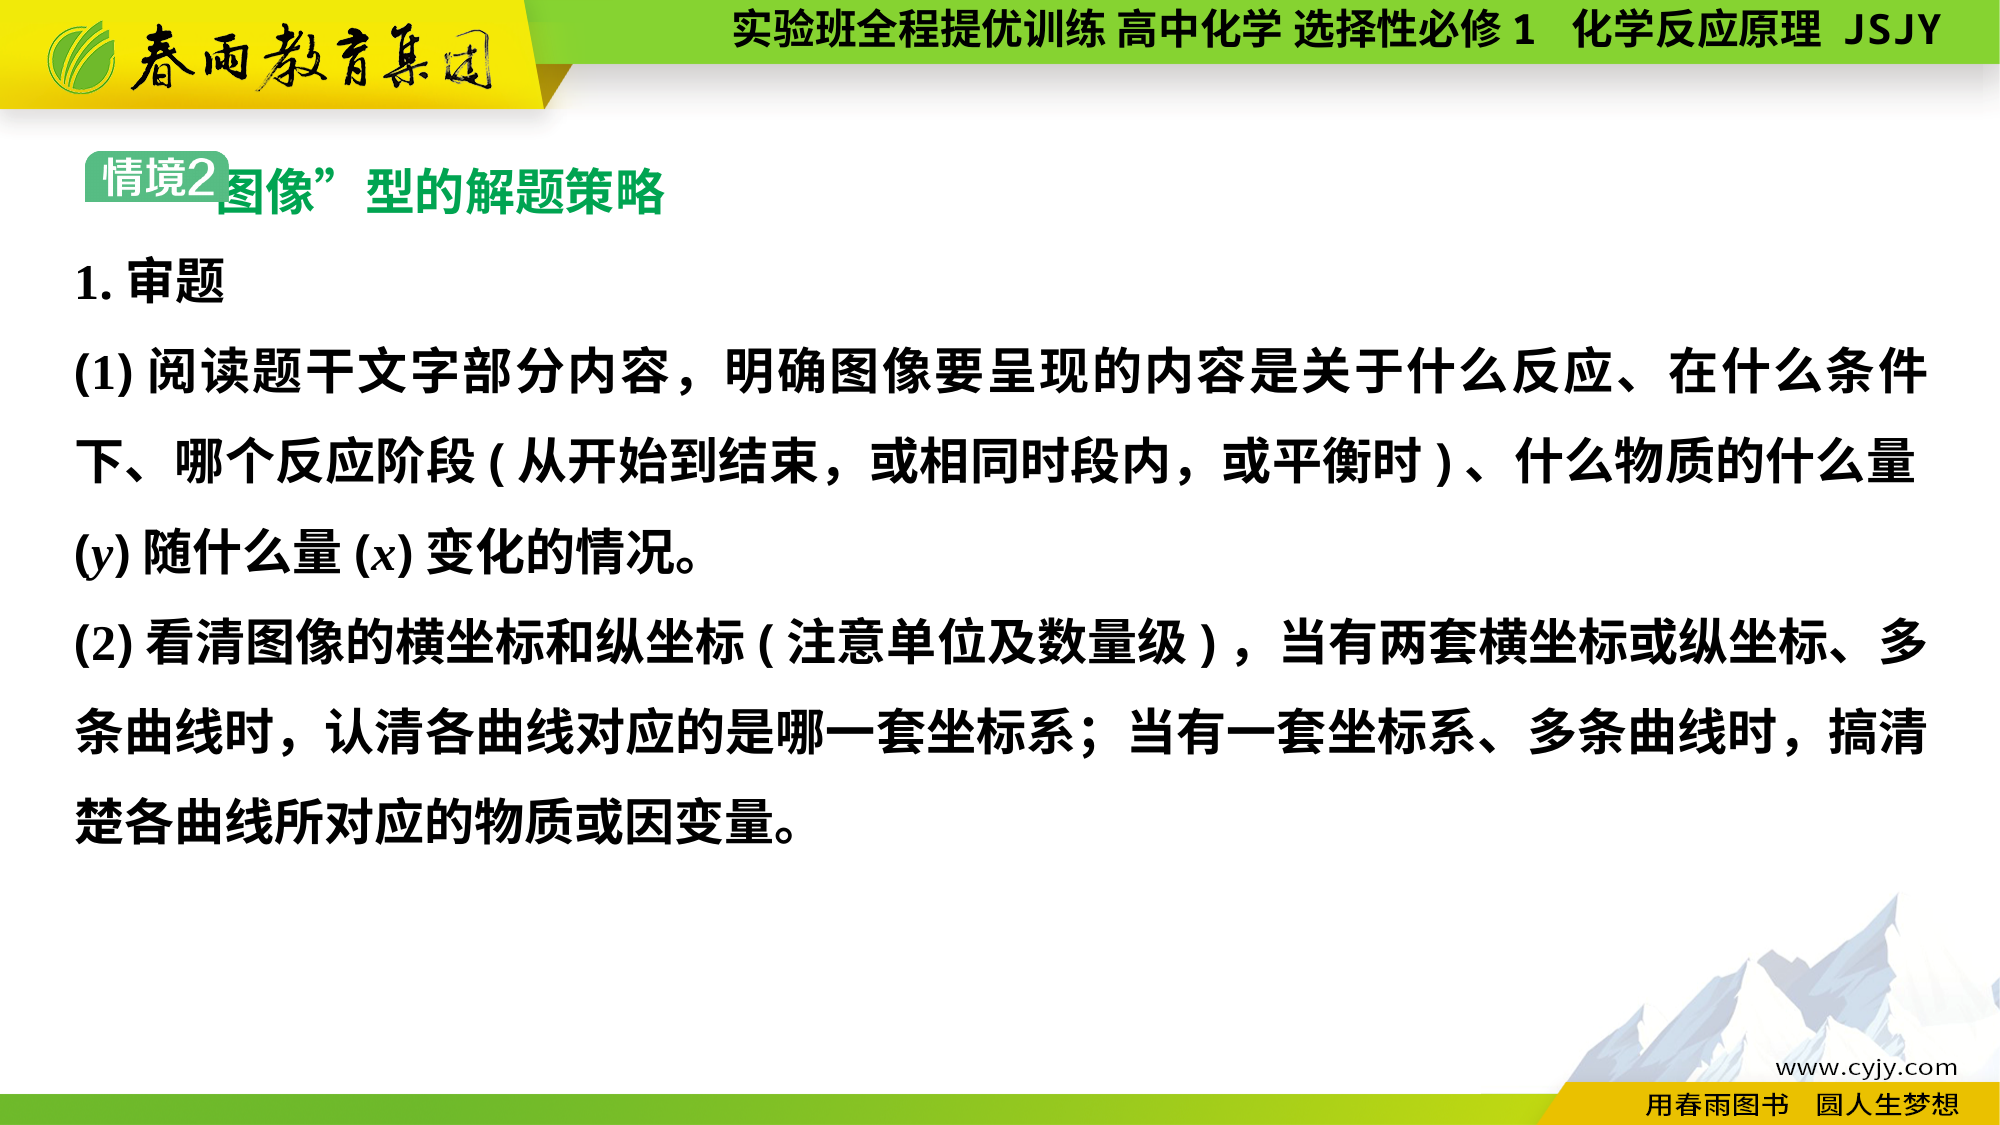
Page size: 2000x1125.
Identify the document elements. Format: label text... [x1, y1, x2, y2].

picture [0, 0, 2000, 1125]
list “图像”型的解题策略 1.审题 (1)阅读题干文字部分内容，明确图像要呈现的内容是关于什么反应、在什么条件下、哪个反应阶段(从开始到结束，或相同时段内，或平衡时)、什么物质的什么量(y)随什么量(x)变化的情况。 (2)看清图像的横坐标和纵坐标(注意单位及数量级)，当有两套横坐标或纵坐标、多条曲线时，认清各曲线对应的是哪一套坐标系；当有一套坐标系、多条曲线时，搞清楚各曲线所对应的物质或因变量。 [59, 122, 1944, 865]
